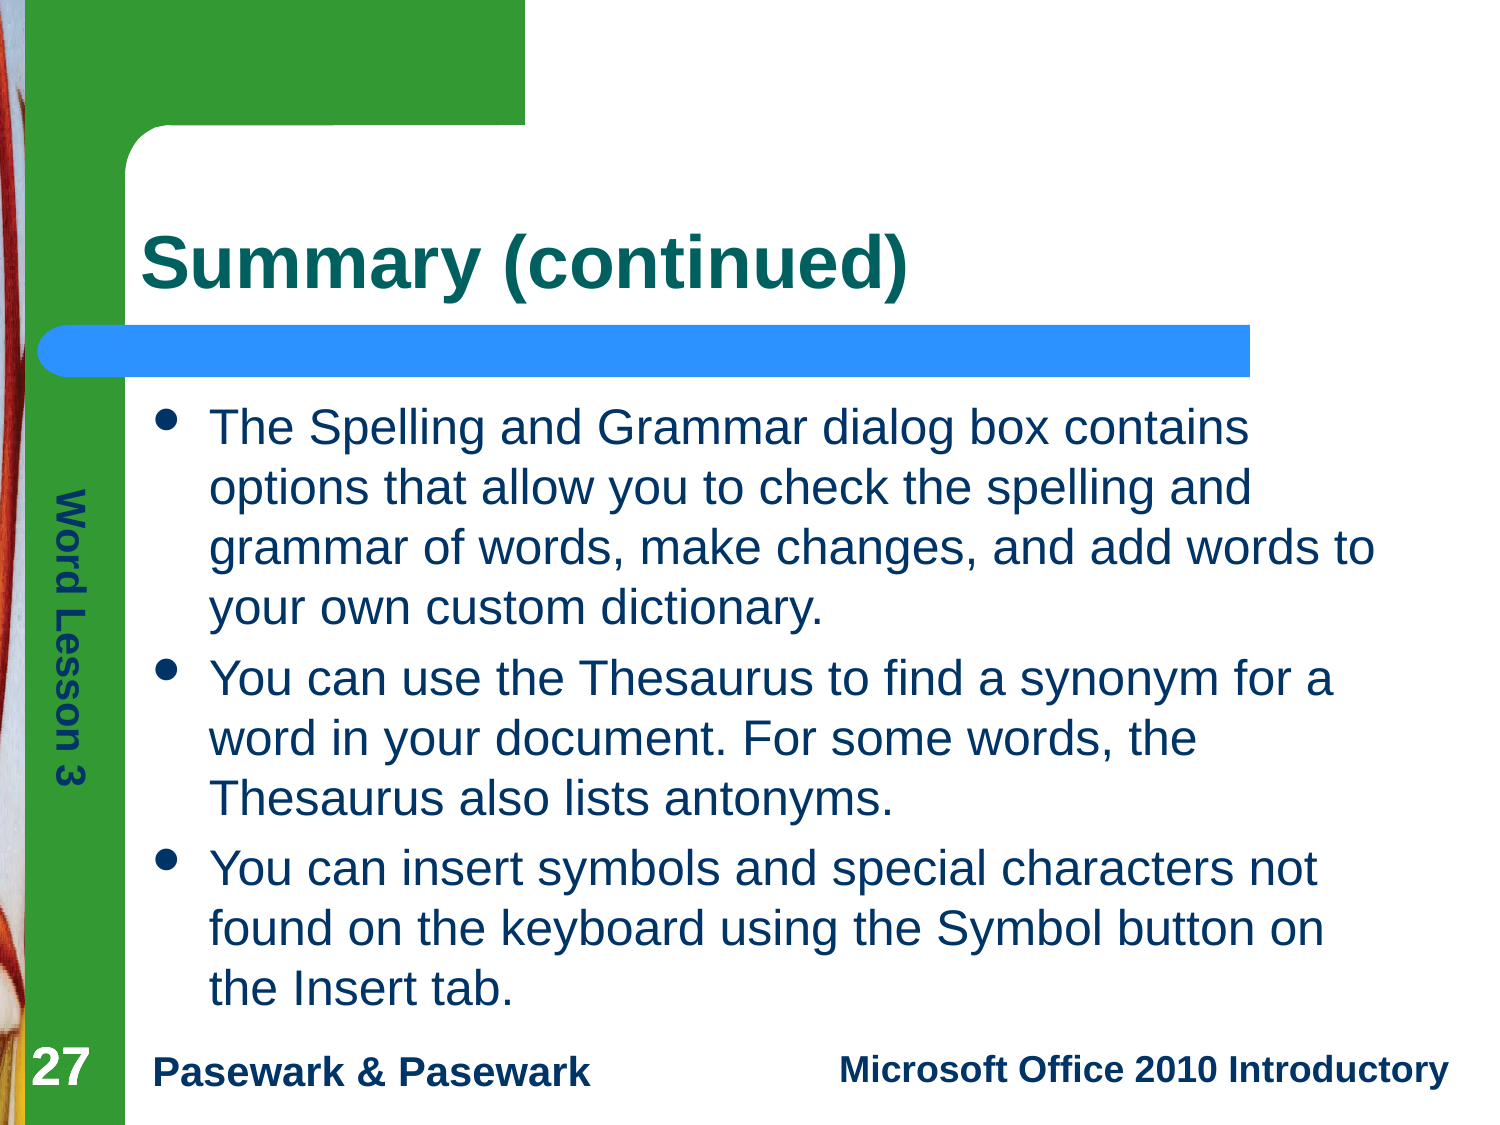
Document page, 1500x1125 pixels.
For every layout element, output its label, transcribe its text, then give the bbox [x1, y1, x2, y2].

picture [0, 0, 25, 1125]
title Summary (continued) [124, 124, 1426, 313]
text_box 27 [13, 1023, 111, 1105]
list The Spelling and Grammar dialog box contains options that allow you to check the spelling and grammar of words, make changes, and add words to your own custom dictionary. You can use the Thesaurus to find a synonym for a word in your document. For some words, the Thesaurus also lists antonyms. You can insert symbols and special characters not found on the keyboard using the Symbol button on the Insert tab. [137, 387, 1401, 999]
